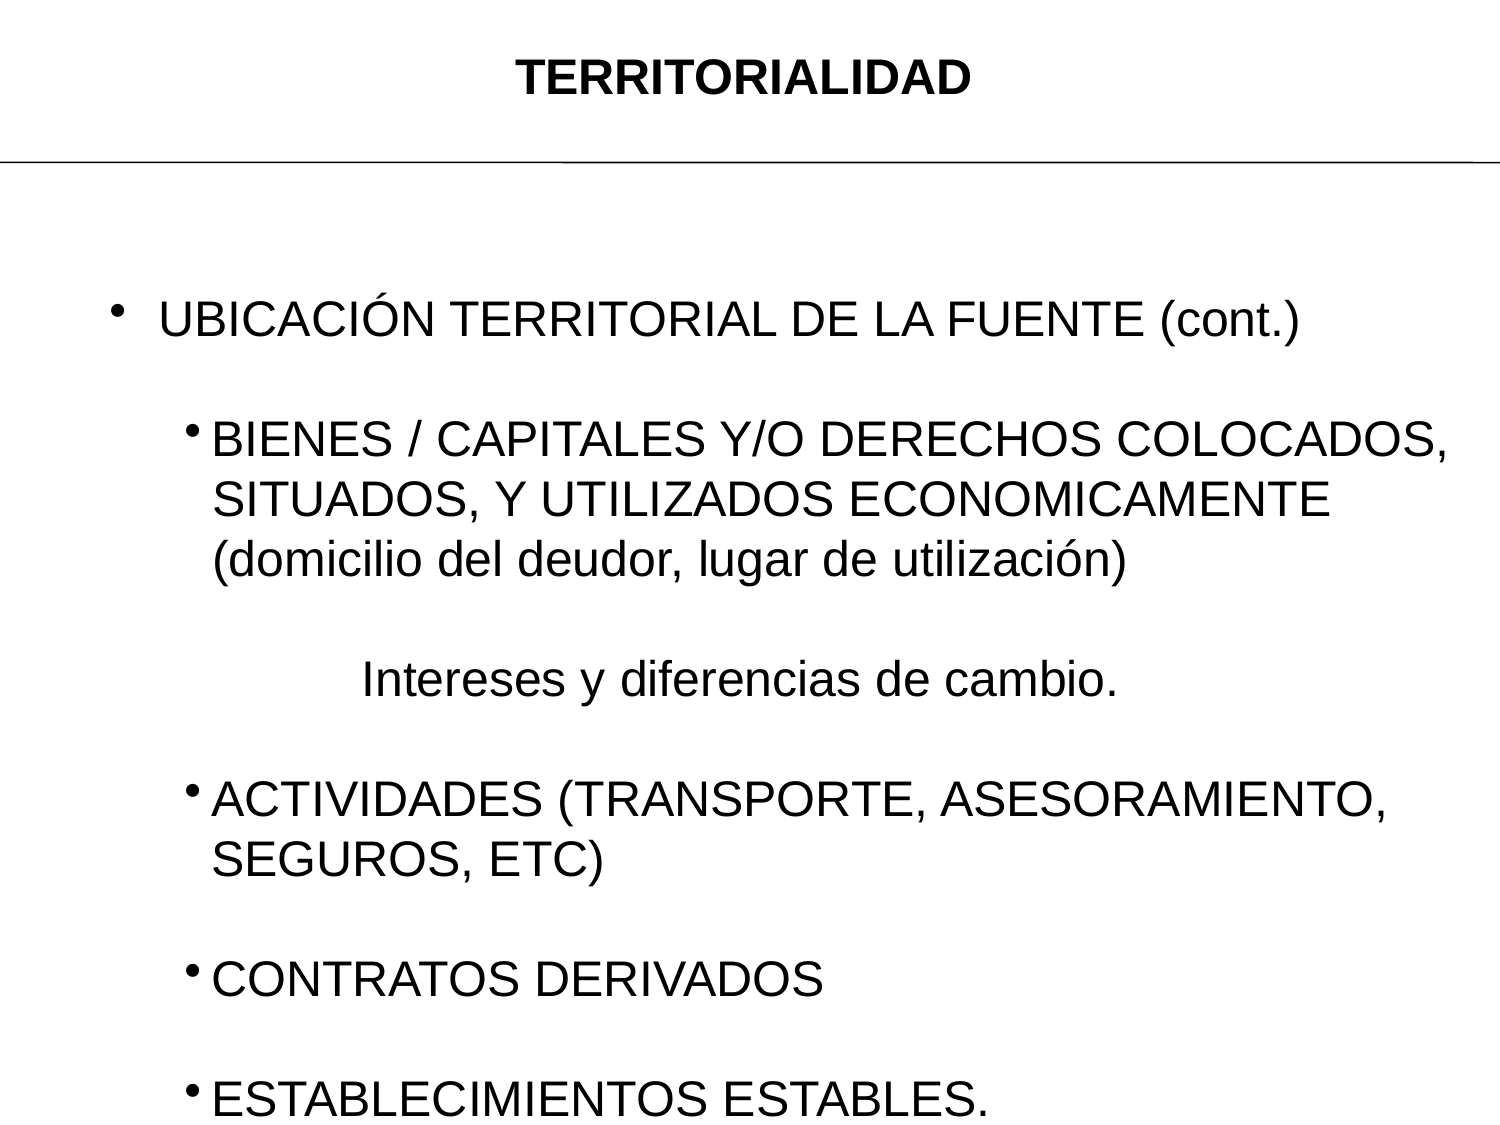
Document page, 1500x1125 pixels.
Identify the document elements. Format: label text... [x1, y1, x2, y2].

text_box UBICACIÓN TERRITORIAL DE LA FUENTE (cont.) BIENES / CAPITALES Y/O DERECHOS COLOCADOS, SITUADOS, Y UTILIZADOS ECONOMICAMENTE (domicilio del deudor, lugar de utilización) Intereses y diferencias de cambio. ACTIVIDADES (TRANSPORTE, ASESORAMIENTO, SEGUROS, ETC) CONTRATOS DERIVADOS ESTABLECIMIENTOS ESTABLES. [94, 278, 1466, 1125]
text_box TERRITORIALIDAD [399, 37, 1088, 113]
